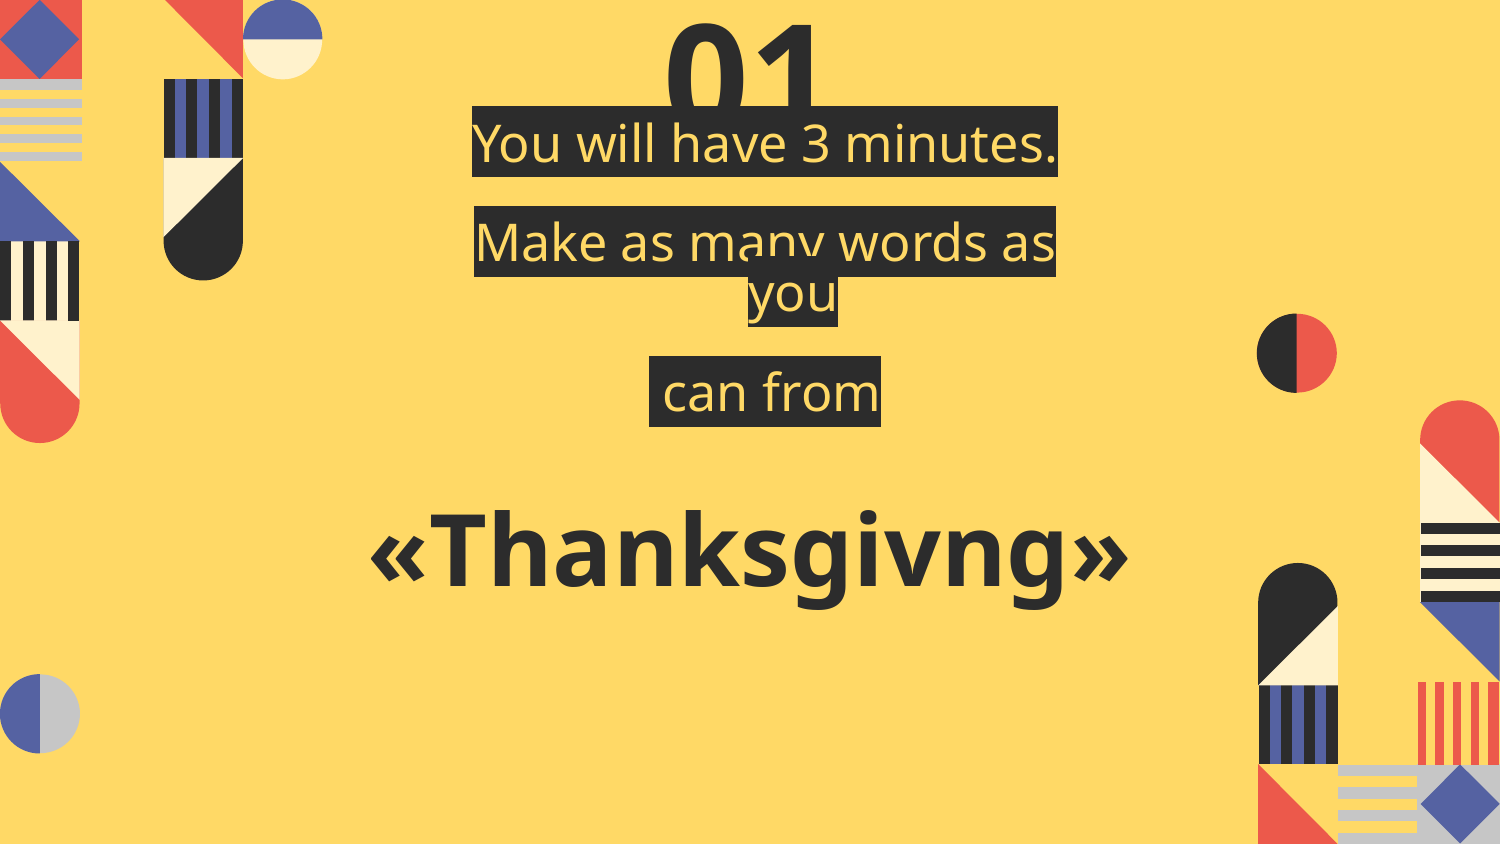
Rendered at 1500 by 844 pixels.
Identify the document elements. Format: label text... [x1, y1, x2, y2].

title «Thanksgivng» [322, 445, 1178, 670]
title 01 [572, 43, 927, 150]
subtitle You will have 3 minutes. Make as many words as you can from [419, 150, 1093, 422]
